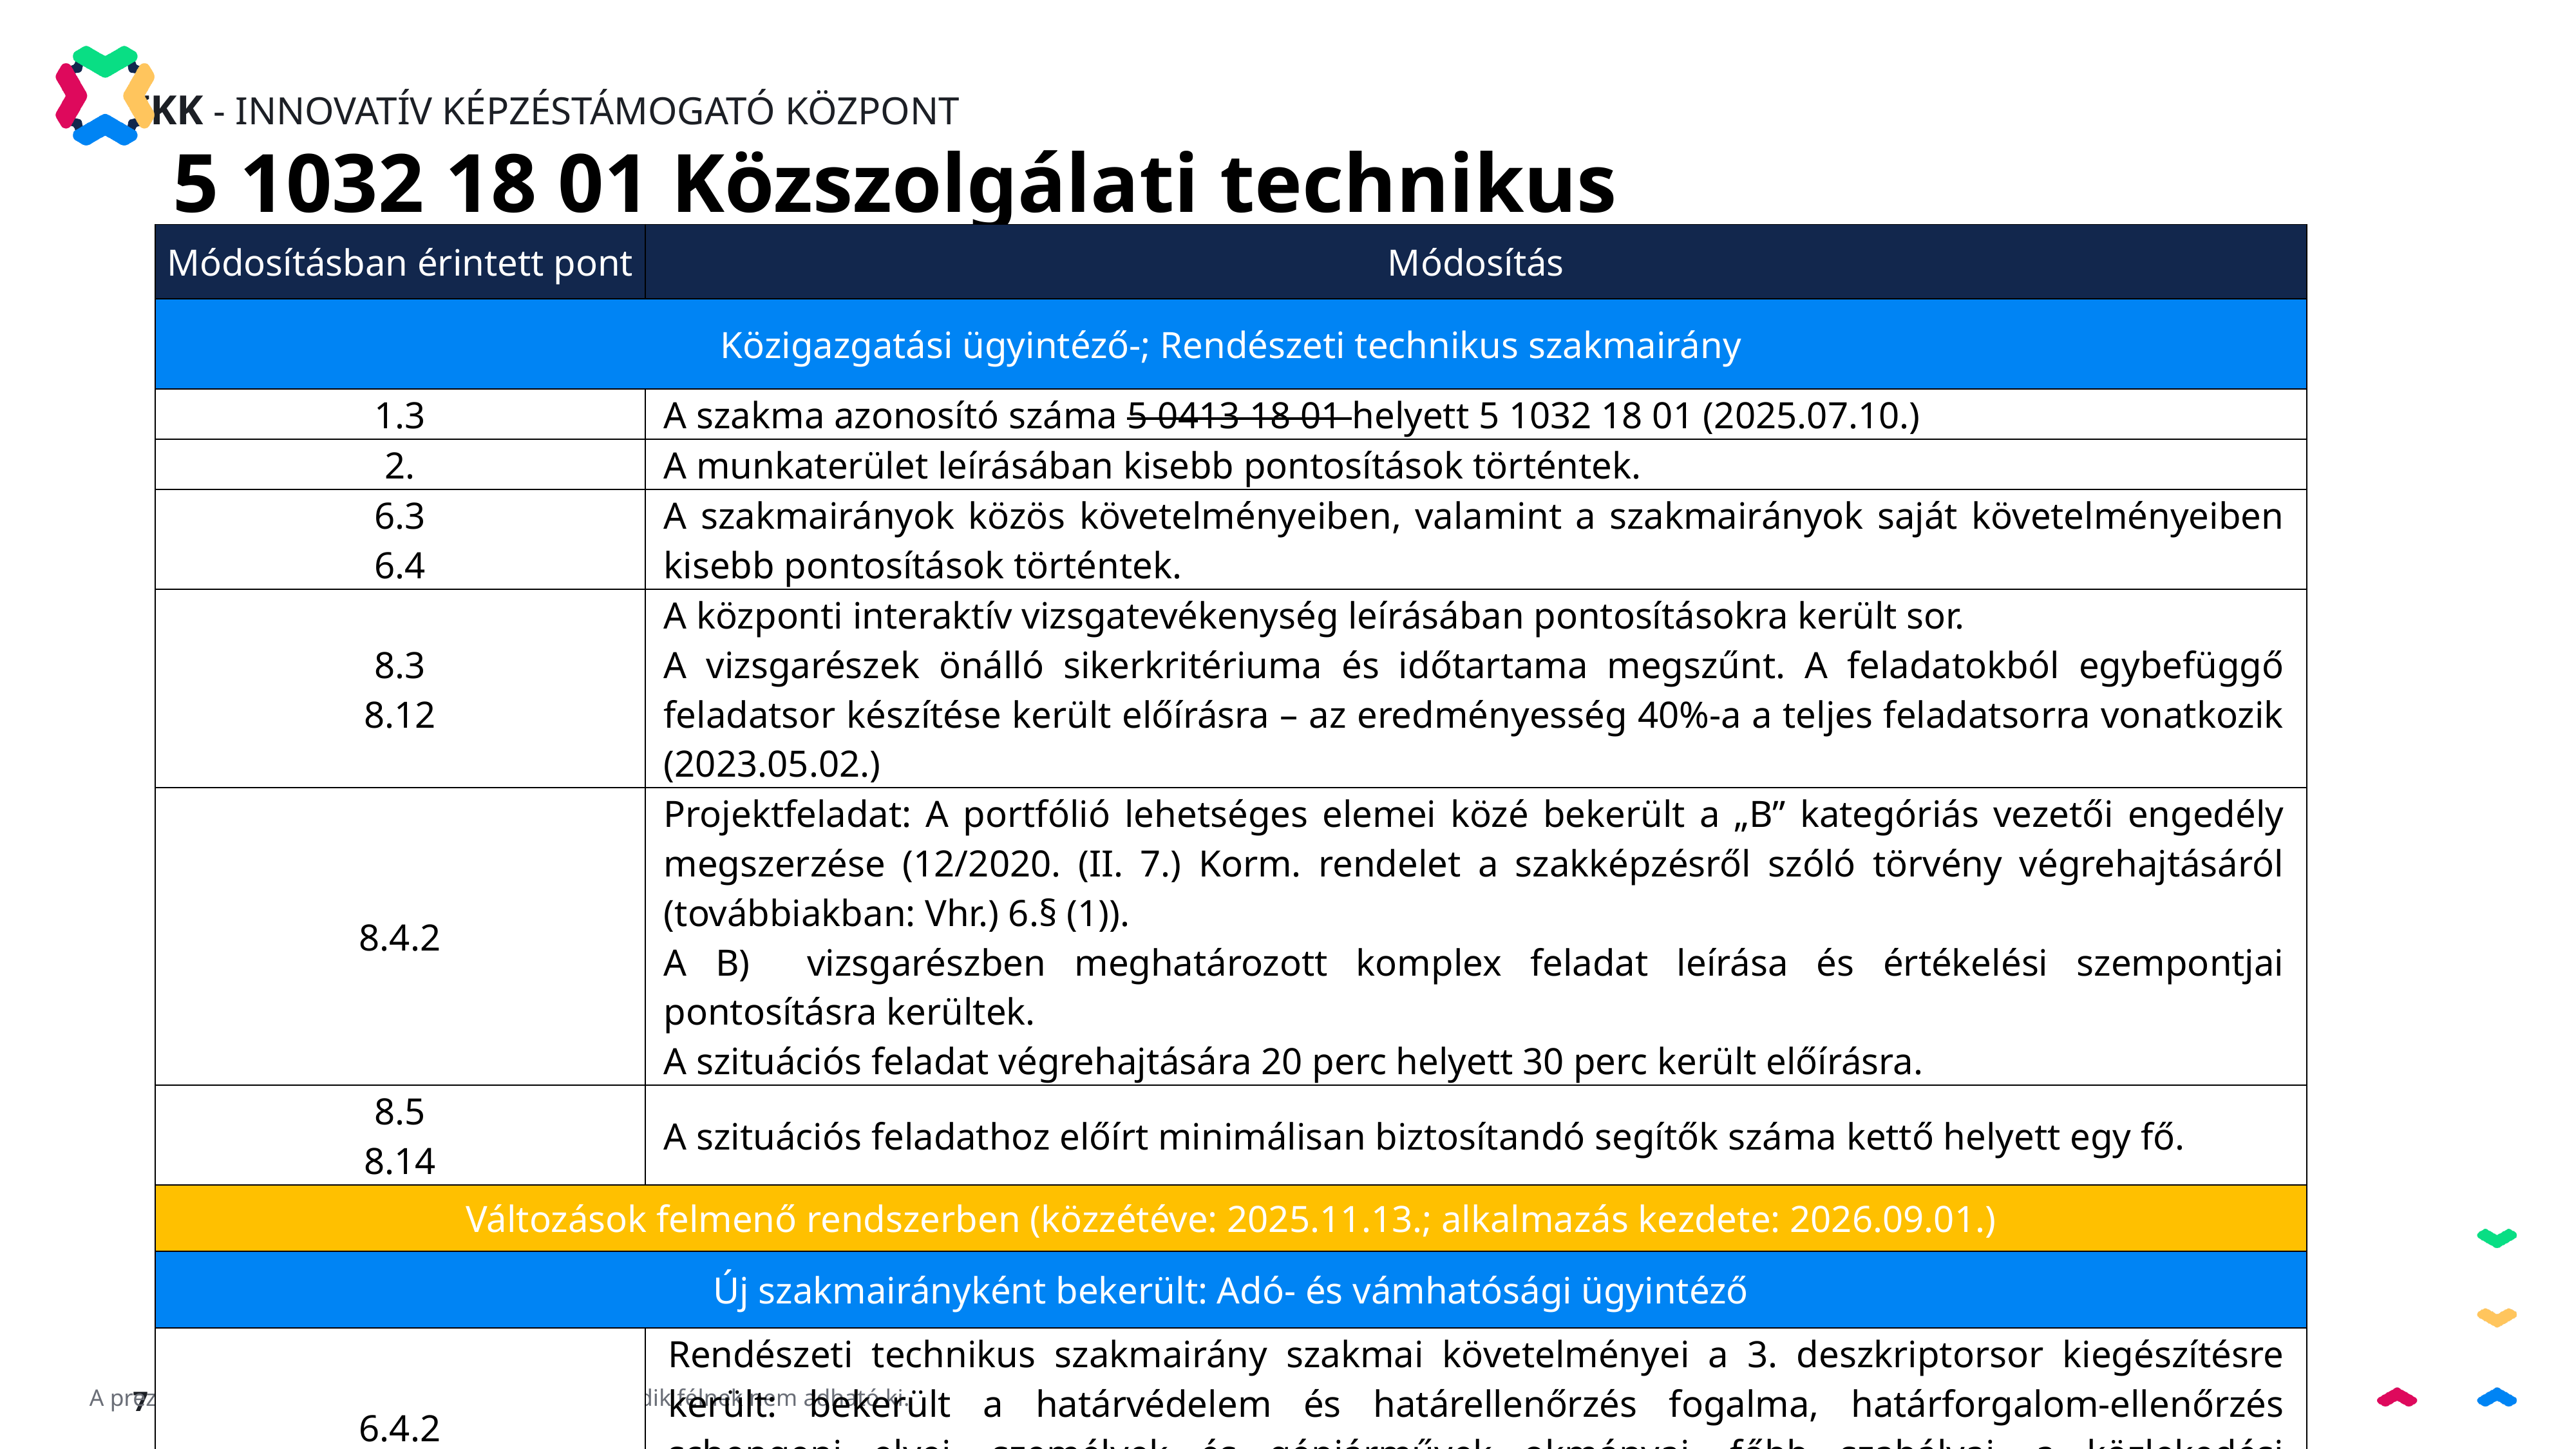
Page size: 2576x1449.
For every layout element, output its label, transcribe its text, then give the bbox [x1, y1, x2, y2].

table_cell 1.3 [156, 390, 645, 439]
table_cell 6.3 6.4 [156, 490, 645, 589]
table_cell A szakmairányok közös követelményeiben, valamint a szakmairányok saját követelményeiben kisebb pontosítások történtek. [646, 490, 2306, 589]
table_cell A szakma azonosító száma 5 0413 18 01 helyett 5 1032 18 01 (2025.07.10.) [646, 390, 2306, 439]
table_cell 8.4.2 [156, 788, 645, 1084]
table_cell A szituációs feladathoz előírt minimálisan biztosítandó segítők száma kettő helyett egy fő. [646, 1086, 2306, 1184]
table_cell 2. [156, 440, 645, 489]
table_cell Projektfeladat: A portfólió lehetséges elemei közé bekerült a „B” kategóriás vezetői engedély megszerzése (12/2020. (II. 7.) Korm. rendelet a szakképzésről szóló törvény végrehajtásáról (továbbiakban: Vhr.) 6.§ (1)). A B) vizsgarészben meghatározott komplex feladat leírása és értékelési szempontjai pontosításra kerültek. A szituációs feladat végrehajtására 20 perc helyett 30 perc került előírásra. [646, 788, 2306, 1084]
table_cell A központi interaktív vizsgatevékenység leírásában pontosításokra került sor. A vizsgarészek önálló sikerkritériuma és időtartama megszűnt. A feladatokból egybefüggő feladatsor készítése került előírásra – az eredményesség 40%-a a teljes feladatsorra vonatkozik (2023.05.02.) [646, 590, 2306, 787]
picture [55, 46, 155, 146]
picture [2377, 1229, 2517, 1406]
table_cell 8.5 8.14 [156, 1086, 645, 1184]
table_cell Közigazgatási ügyintéző-; Rendészeti technikus szakmairány [156, 299, 2306, 388]
table_cell 6.4.2 [156, 1329, 645, 1449]
table_cell 8.3 8.12 [156, 590, 645, 787]
table_cell A munkaterület leírásában kisebb pontosítások történtek. [646, 440, 2306, 489]
table_header Módosításban érintett pont [156, 225, 645, 298]
table_cell Változások felmenő rendszerben (közzétéve: 2025.11.13.; alkalmazás kezdete: 2026.09.01.) [156, 1186, 2306, 1251]
table_cell Új szakmairányként bekerült: Adó- és vámhatósági ügyintéző [156, 1252, 2306, 1327]
list 5 1032 18 01 Közszolgálati technikus [173, 131, 2333, 292]
table_cell Rendészeti technikus szakmairány szakmai követelményei a 3. deszkriptorsor kiegészítésre került: bekerült a­ határvédelem és határellenőrzés fogalma, határforgalom-ellenőrzés schengeni elvei, személyek és gépjárművek okmányai, főbb szabályai, a közlekedési alapfogalmak, a közlekedésben való részvétel feltételei. [646, 1329, 2306, 1449]
table_header Módosítás [646, 225, 2306, 298]
